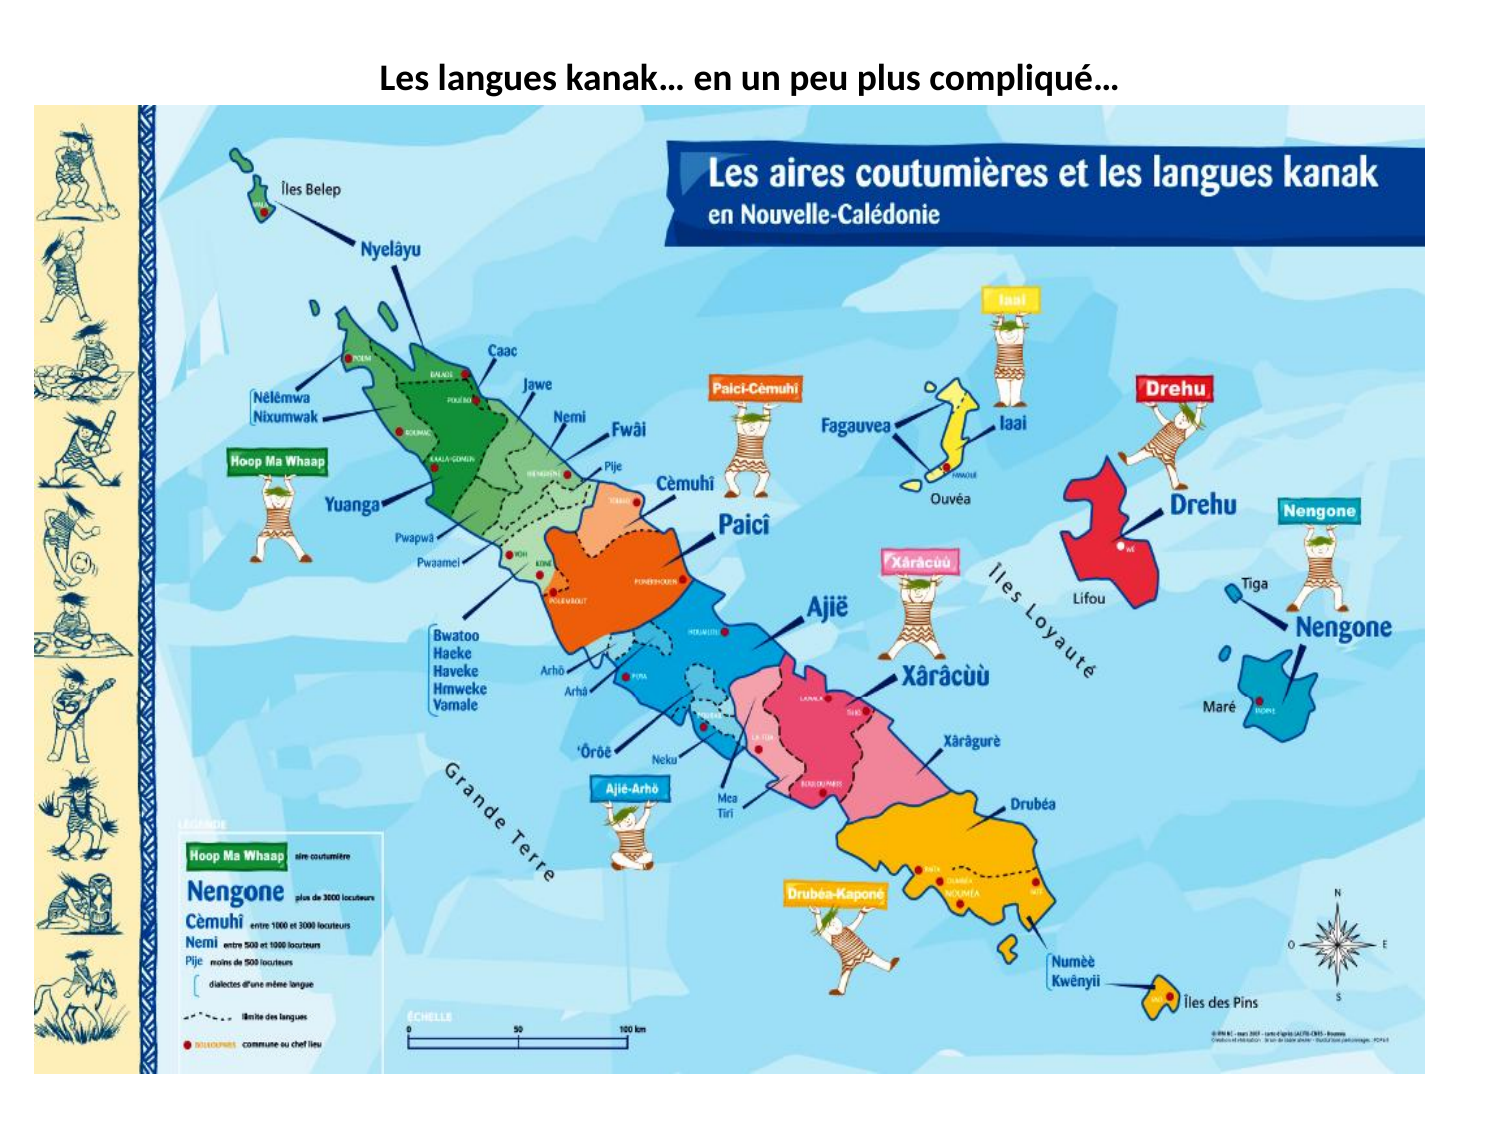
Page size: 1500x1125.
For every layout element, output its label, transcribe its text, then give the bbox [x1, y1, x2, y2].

picture [34, 105, 1426, 1074]
title Les langues kanak… en un peu plus compliqué… [75, 45, 1425, 105]
